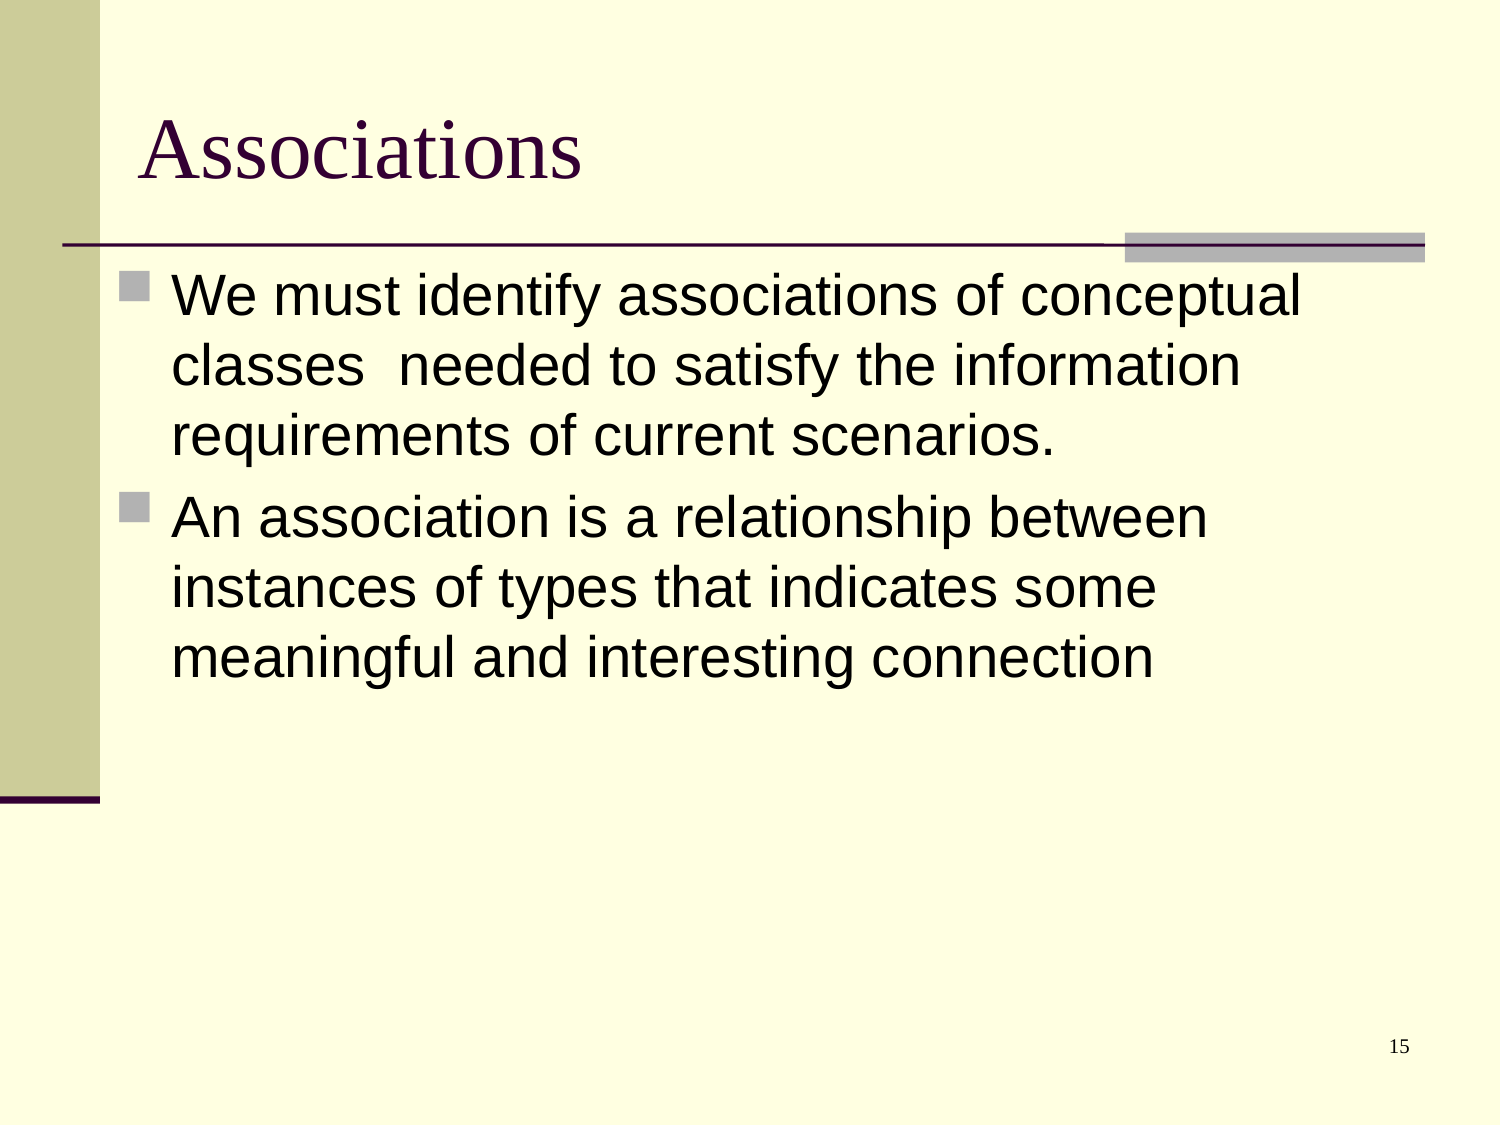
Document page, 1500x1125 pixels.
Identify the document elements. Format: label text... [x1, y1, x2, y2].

slide_number 15 [1112, 1024, 1426, 1101]
list We must identify associations of conceptual classes needed to satisfy the information requirements of current scenarios. An association is a relationship between instances of types that indicates some meaningful and interesting connection [99, 249, 1447, 776]
title Associations [99, 49, 1376, 238]
